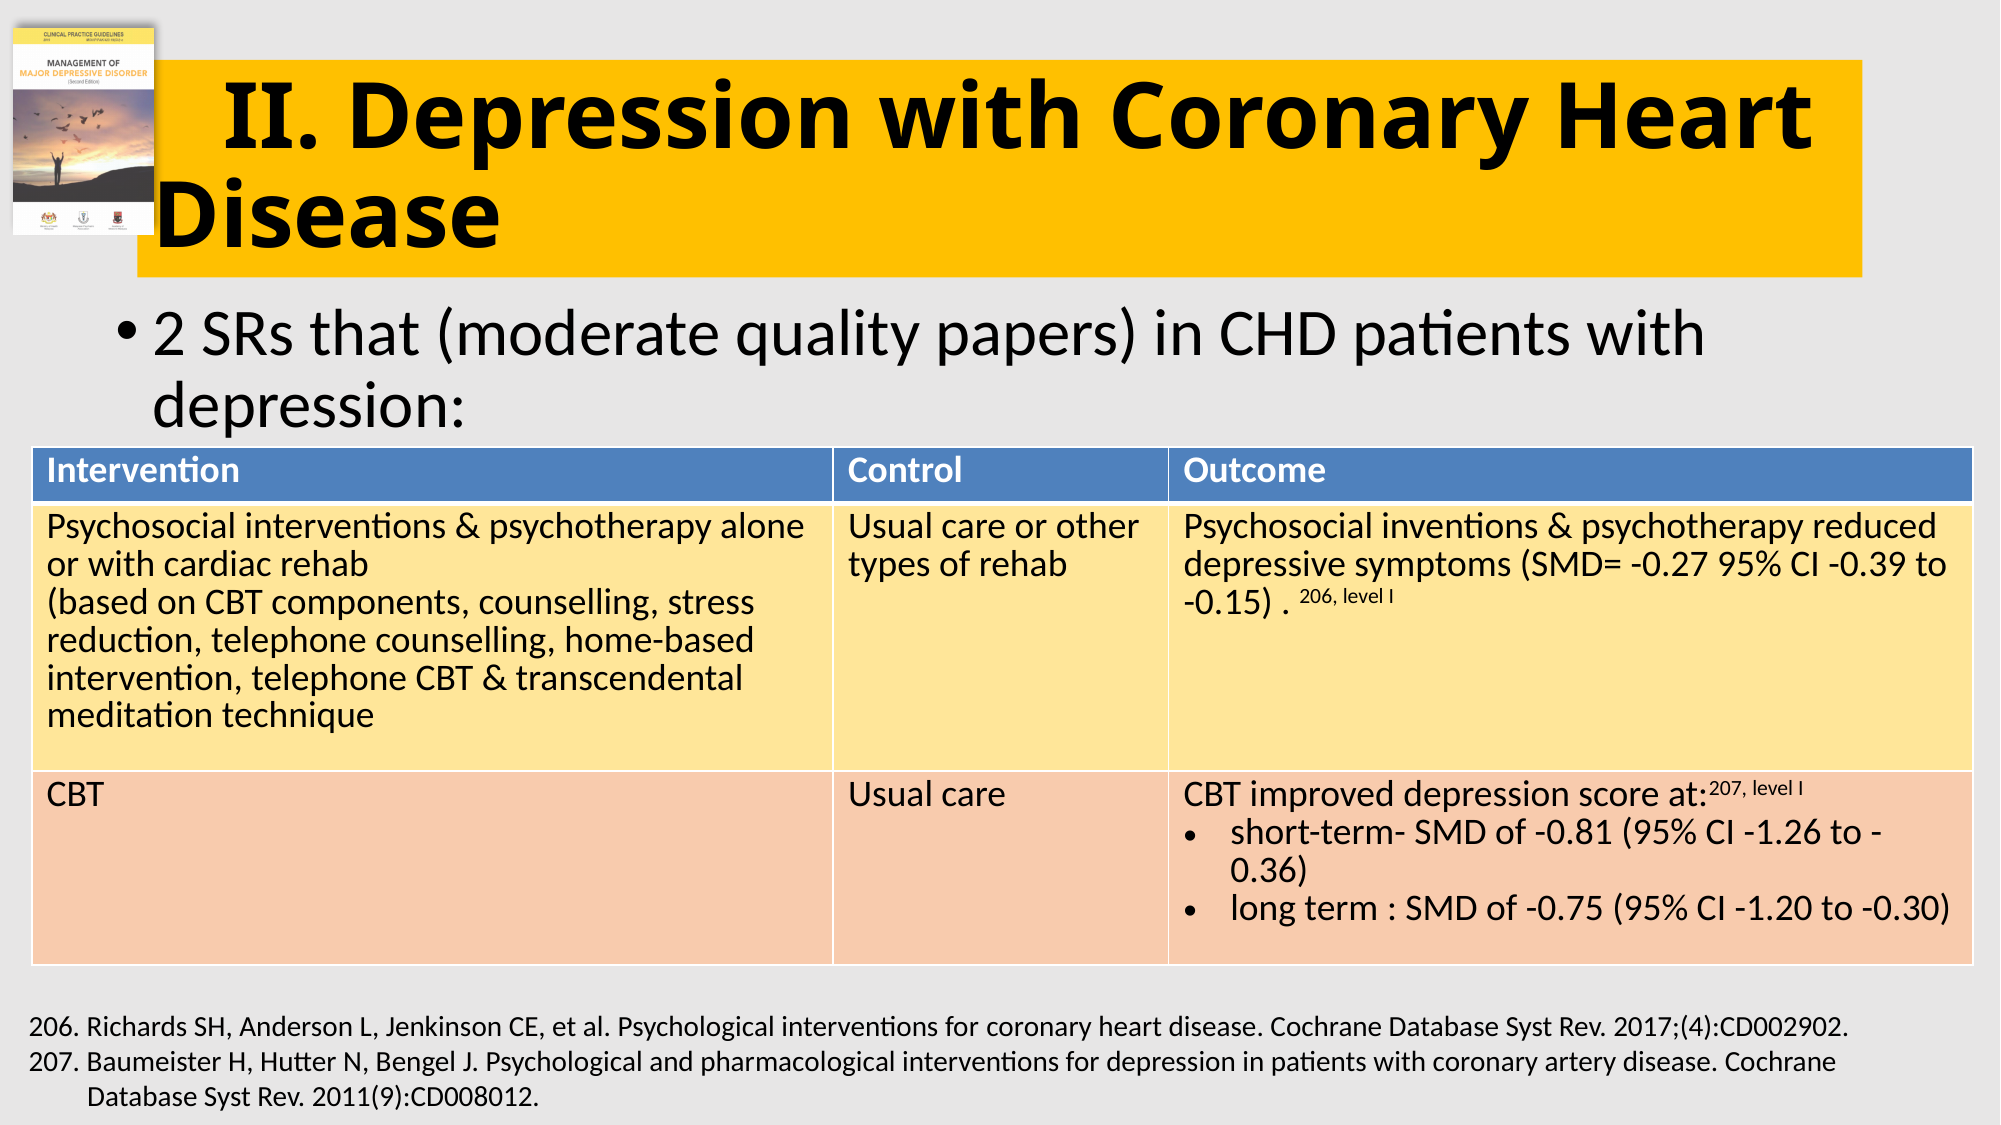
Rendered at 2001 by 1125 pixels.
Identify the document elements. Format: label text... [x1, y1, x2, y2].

text_box 206. Richards SH, Anderson L, Jenkinson CE, et al. Psychological interventions for coronary heart disease. Cochrane Database Syst Rev. 2017;(4):CD002902. 207. Baumeister H, Hutter N, Bengel J. Psychological and pharmacological interventions for depression in patients with coronary artery disease. Cochrane Database Syst Rev. 2011(9):CD008012. [13, 999, 2000, 1120]
table_cell CBT [33, 772, 832, 964]
table_cell Usual care [834, 772, 1168, 964]
table_cell Psychosocial inventions & psychotherapy reduced depressive symptoms (SMD= -0.27 95% CI -0.39 to -0.15) . 206, level I [1169, 506, 1972, 770]
list 2 SRs that (moderate quality papers) in CHD patients with depression: [100, 290, 1892, 446]
table_cell CBT improved depression score at:207, level I short-term- SMD of -0.81 (95% CI -1.26 to -0.36) long term : SMD of -0.75 (95% CI -1.20 to -0.30) [1169, 772, 1972, 964]
table_header Control [834, 448, 1168, 501]
table_header Intervention [33, 448, 832, 501]
picture [13, 28, 154, 235]
title II. Depression with Coronary Heart Disease [137, 59, 1863, 278]
table_cell Psychosocial interventions & psychotherapy alone or with cardiac rehab (based on CBT components, counselling, stress reduction, telephone counselling, home-based intervention, telephone CBT & transcendental meditation technique [33, 506, 832, 770]
table_cell Usual care or other types of rehab [834, 506, 1168, 770]
table_header Outcome [1169, 448, 1972, 501]
